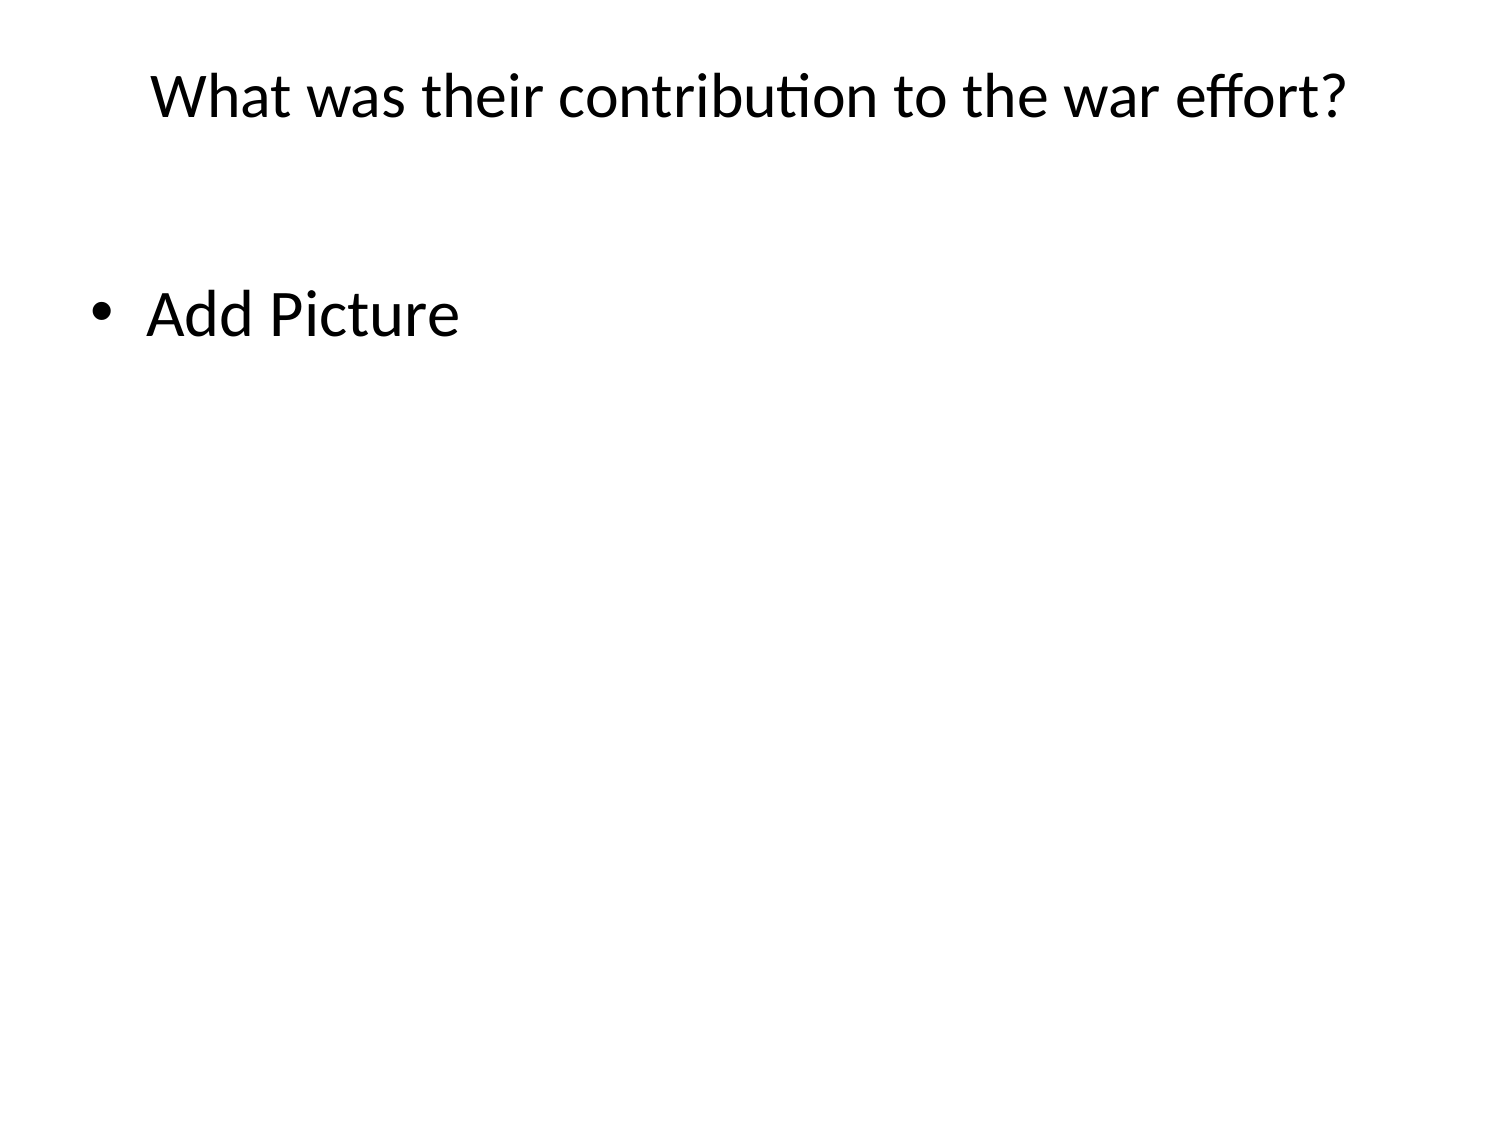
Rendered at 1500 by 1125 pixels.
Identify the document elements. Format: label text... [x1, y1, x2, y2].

list Add Picture [75, 262, 1425, 1005]
title What was their contribution to the war effort? [75, 45, 1425, 233]
